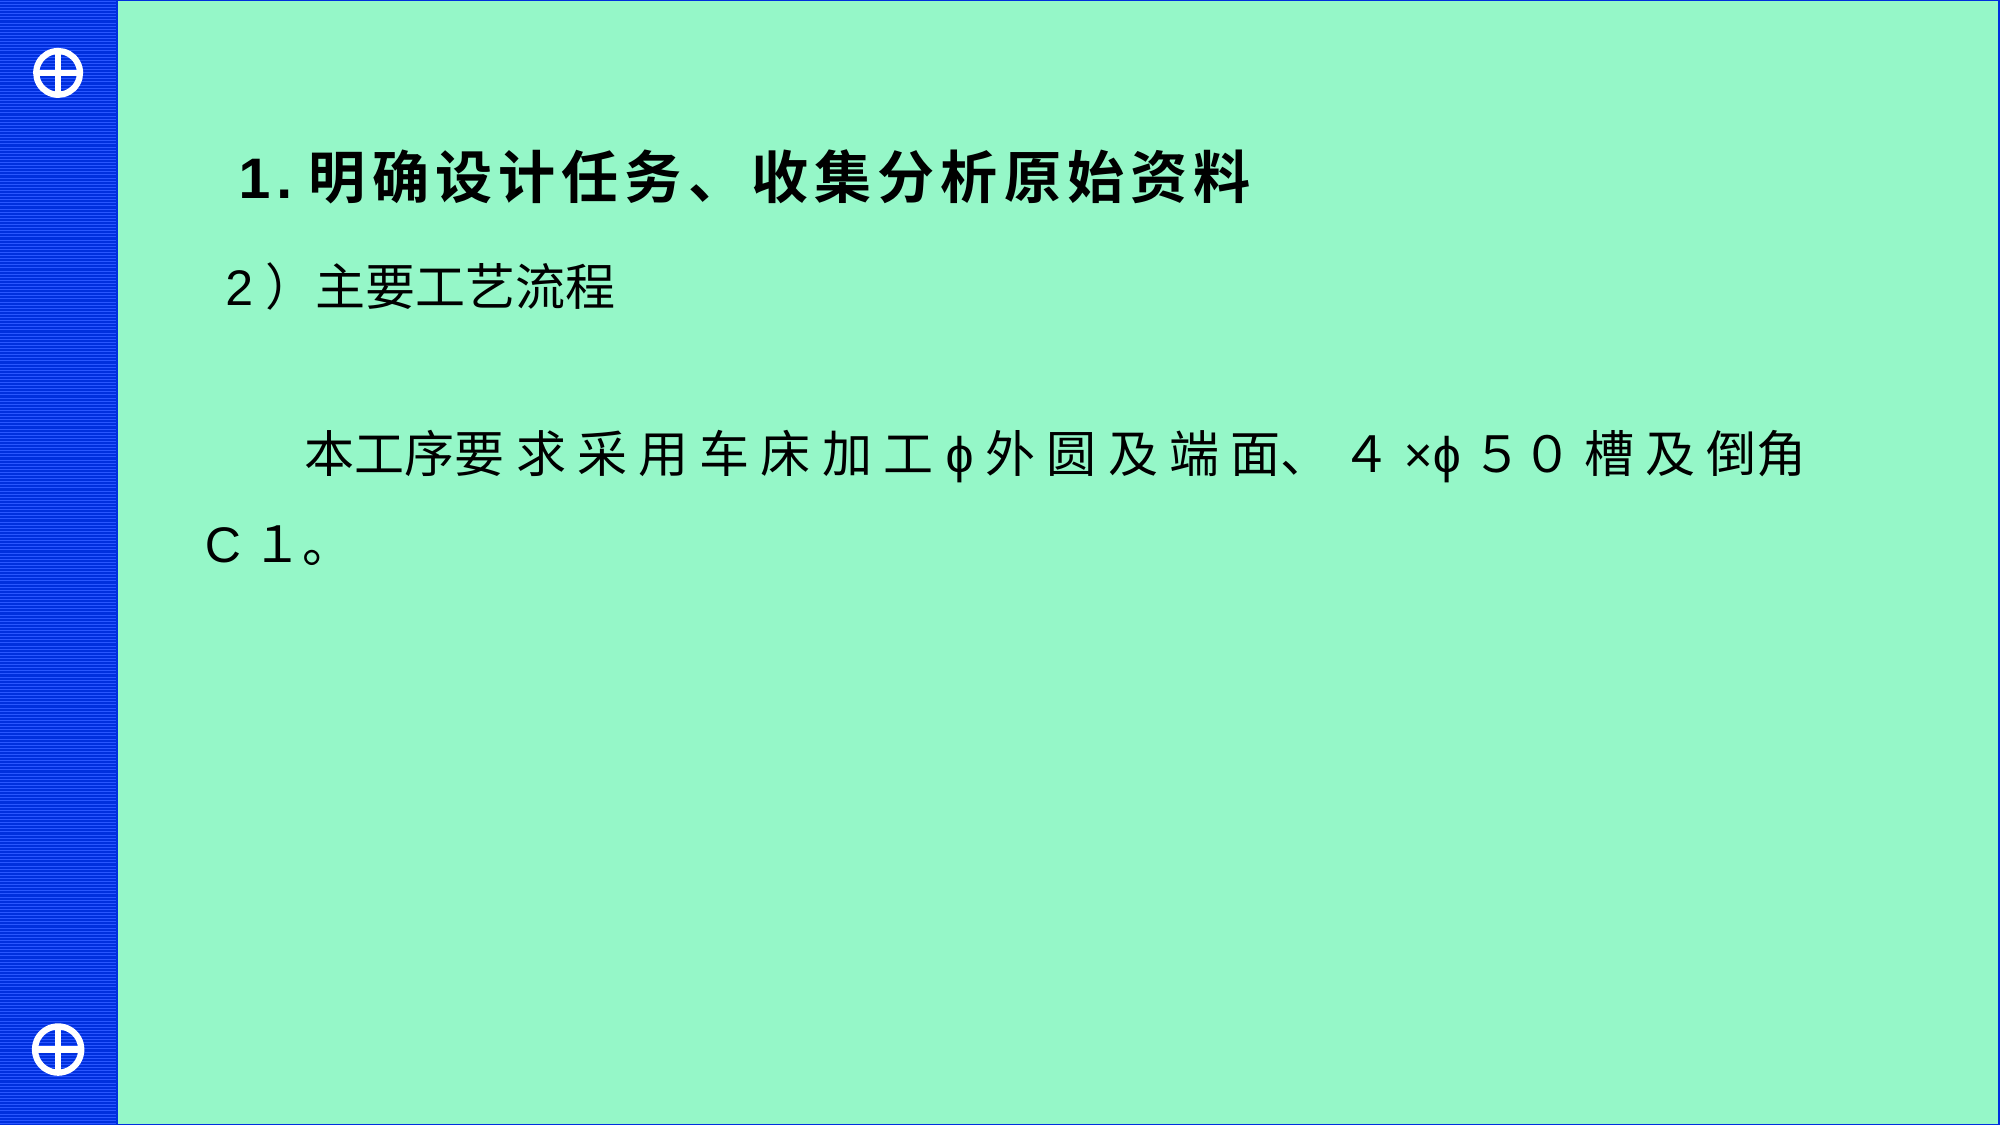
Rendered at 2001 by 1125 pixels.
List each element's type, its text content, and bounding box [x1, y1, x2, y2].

text_box 1.明确设计任务、收集分析原始资料 [135, 96, 1423, 217]
text_box 2）主要工艺流程 [135, 217, 1843, 323]
